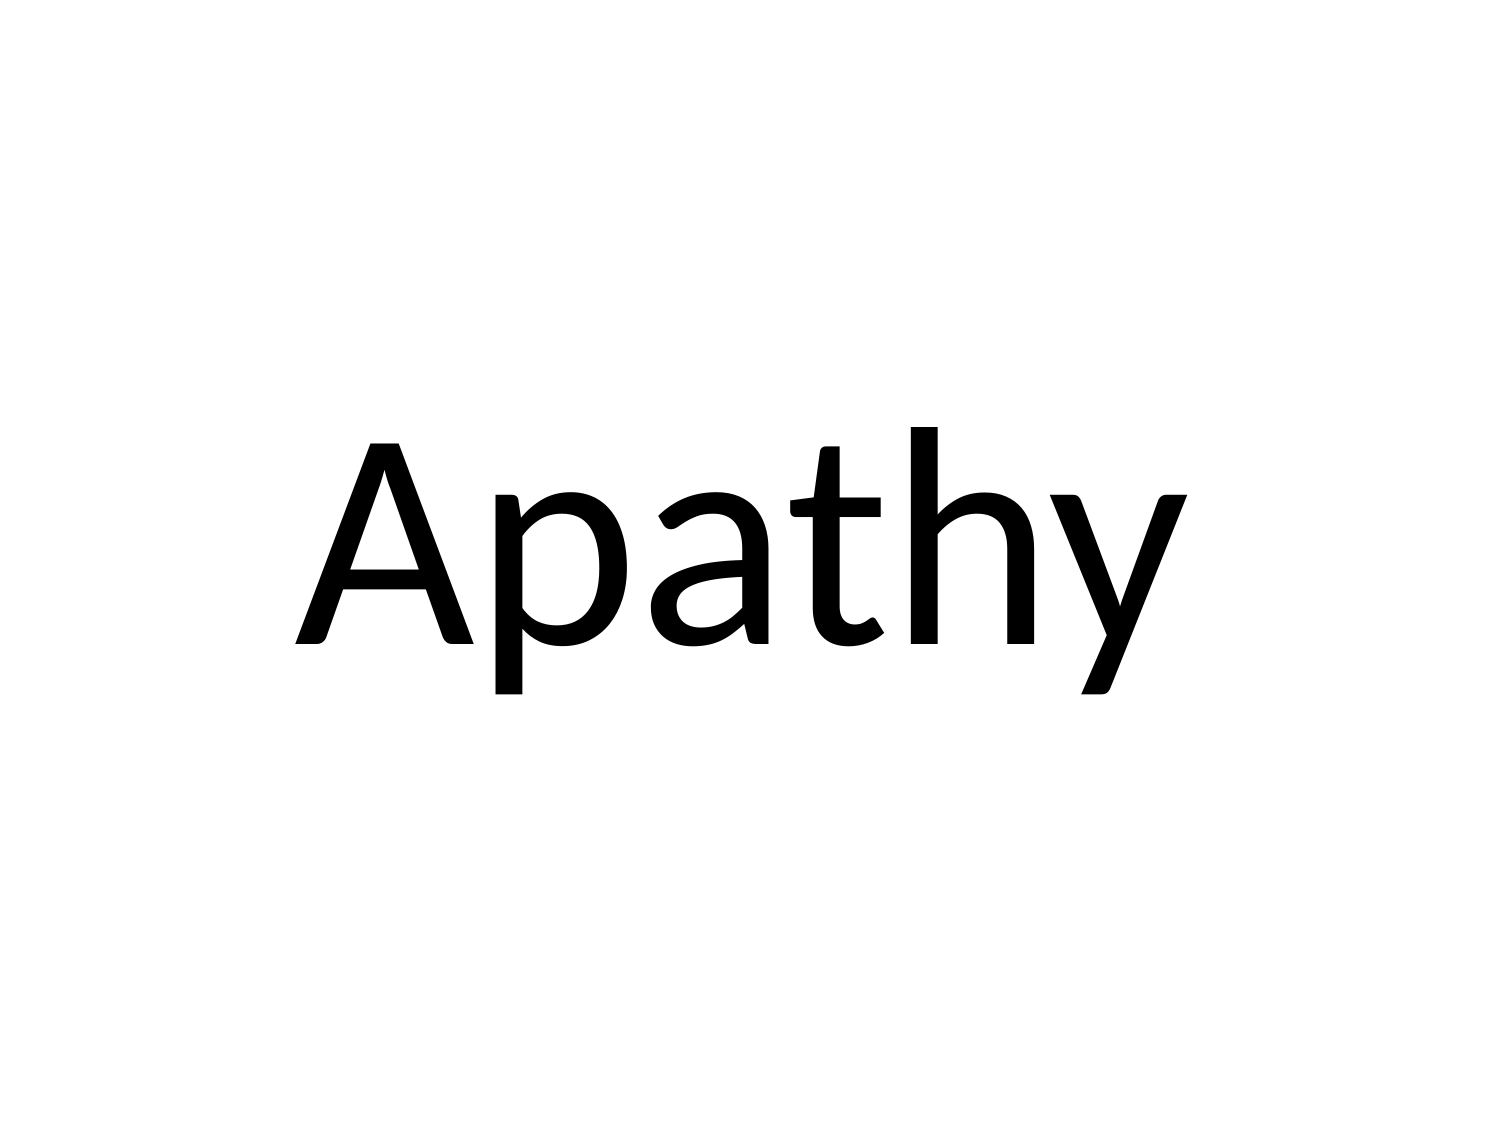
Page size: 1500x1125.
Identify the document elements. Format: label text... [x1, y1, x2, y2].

text_box Apathy [279, 324, 1206, 715]
